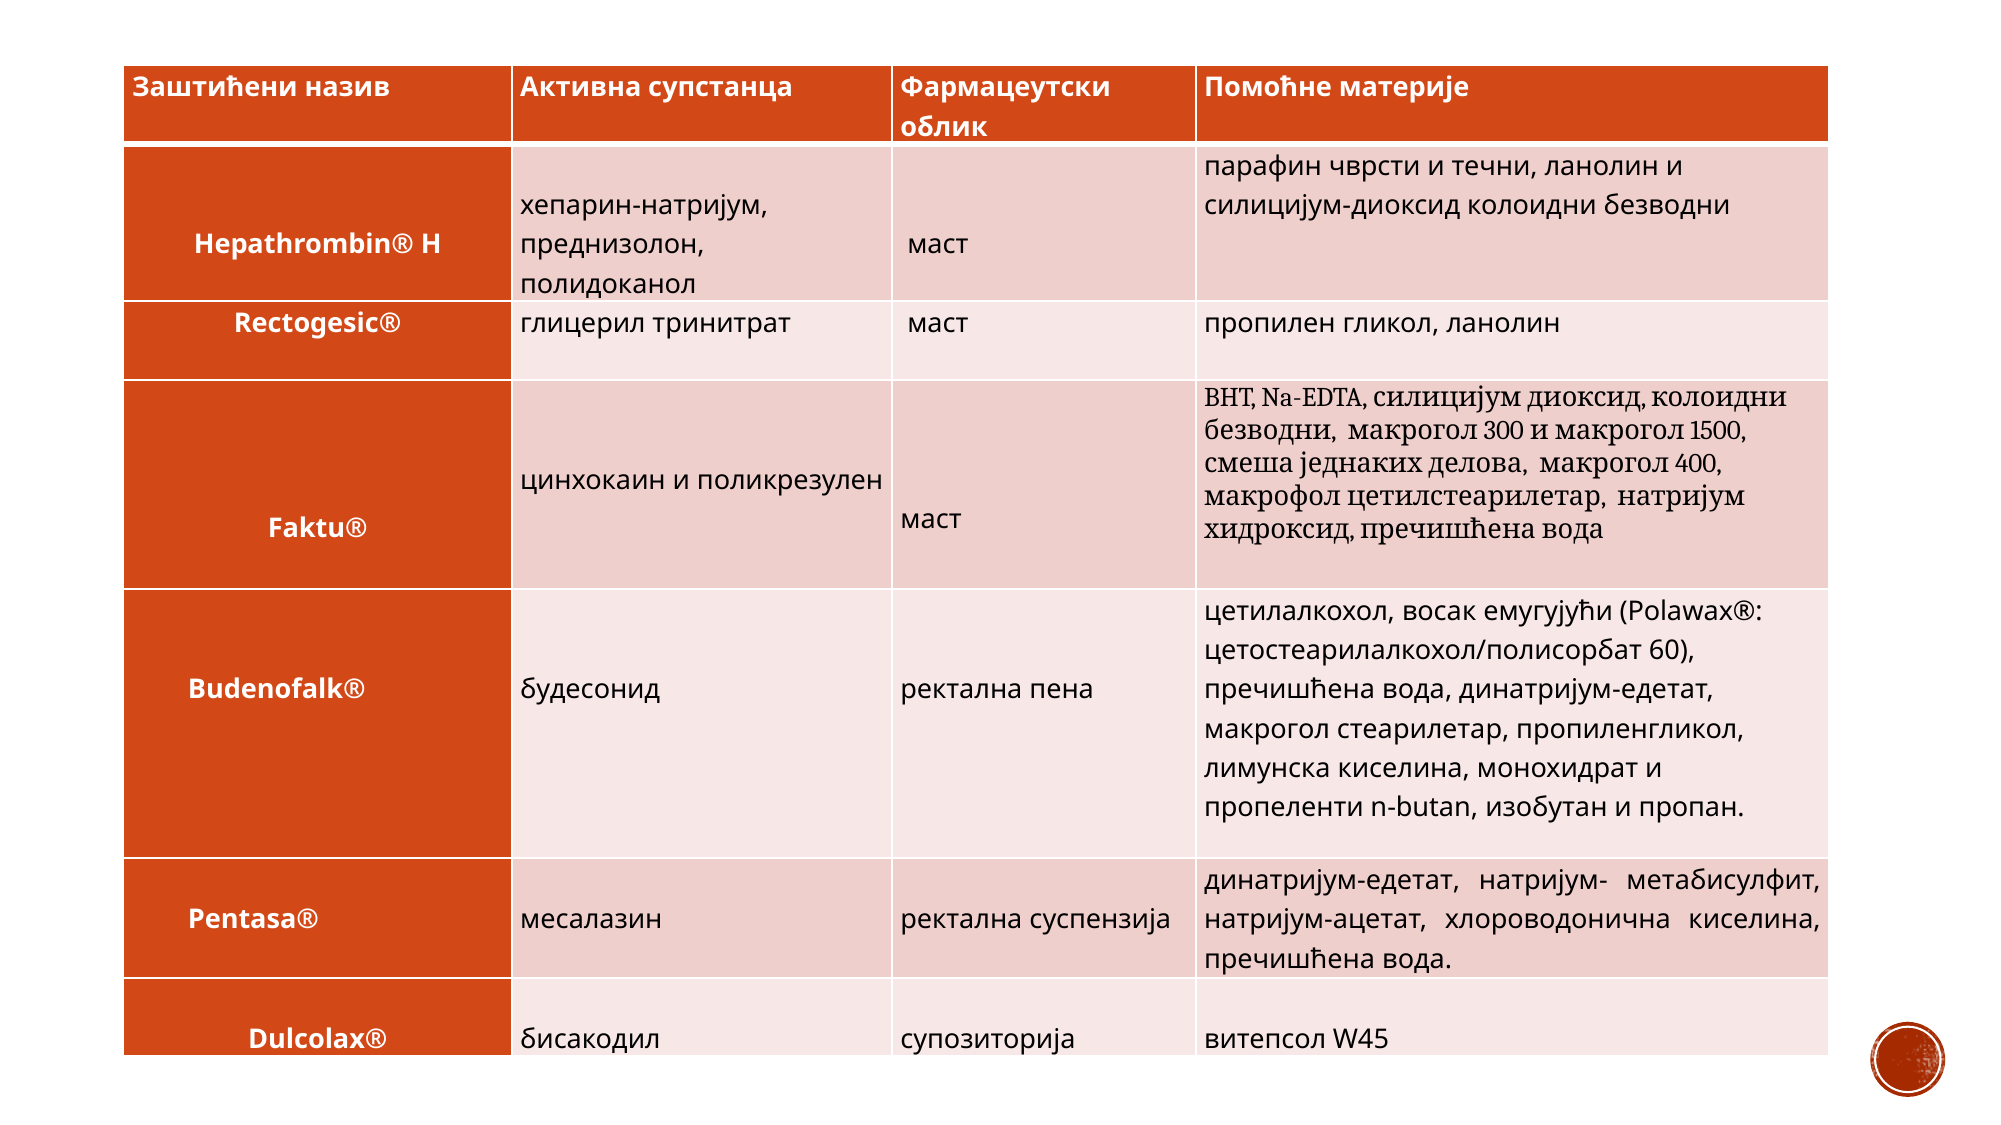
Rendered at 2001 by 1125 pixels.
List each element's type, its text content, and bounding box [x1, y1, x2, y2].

table_cell маст [893, 381, 1195, 588]
table_header Заштићени назив [124, 66, 511, 141]
table_cell Dulcolax® [124, 979, 511, 1055]
table_cell пропилен гликол, ланолин [1197, 302, 1828, 379]
table_cell супозиторија [893, 979, 1195, 1055]
table_cell Rectogesic® [124, 302, 511, 379]
table_cell Hеpathrombin® H [124, 147, 511, 300]
table_cell маст [893, 147, 1195, 300]
table_cell парафин чврсти и течни, ланолин и силицијум-диоксид колоидни безводни [1197, 147, 1828, 300]
table_cell Faktu® [124, 381, 511, 588]
table_header Фармацеутски облик [893, 66, 1195, 141]
table_cell цетилалкохол, восак емугујући (Polawax®: цетостеарилалкохол/полисорбат 60), пречишћена вода, динатријум-едетат, макрогол стеарилетар, пропиленгликол, лимунска киселина, монохидрат и пропеленти n-butan, изобутан и пропан. [1197, 590, 1828, 857]
table_cell маст [893, 302, 1195, 379]
table_cell будесонид [513, 590, 891, 857]
table_cell ректална пена [893, 590, 1195, 857]
table_header Активна супстанца [513, 66, 891, 141]
table_cell хепарин-натријум, преднизолон, полидоканол [513, 147, 891, 300]
table_cell месалазин [513, 859, 891, 977]
table_cell цинхокаин и поликрезулен [513, 381, 891, 588]
table_cell динатријум-едетат, натријум- метабисулфит, натријум-ацетат, хлороводонична киселина, пречишћена вода. [1197, 859, 1828, 977]
table_cell витепсол W45 [1197, 979, 1828, 1055]
table_cell Budenofalk® [124, 590, 511, 857]
table_header Помоћне материје [1197, 66, 1828, 141]
table_cell глицерил тринитрат [513, 302, 891, 379]
table_cell Pentasа® [124, 859, 511, 977]
table_cell ректална суспензија [893, 859, 1195, 977]
table_cell бисакодил [513, 979, 891, 1055]
table_cell BHT, Na-EDTA, силицијум диоксид, колоидни безводни, макрогол 300 и макрогол 1500, смеша једнаких делова, макрогол 400, макрофол цетилстеарилетар, натријум хидроксид, пречишћена вода [1197, 381, 1828, 588]
